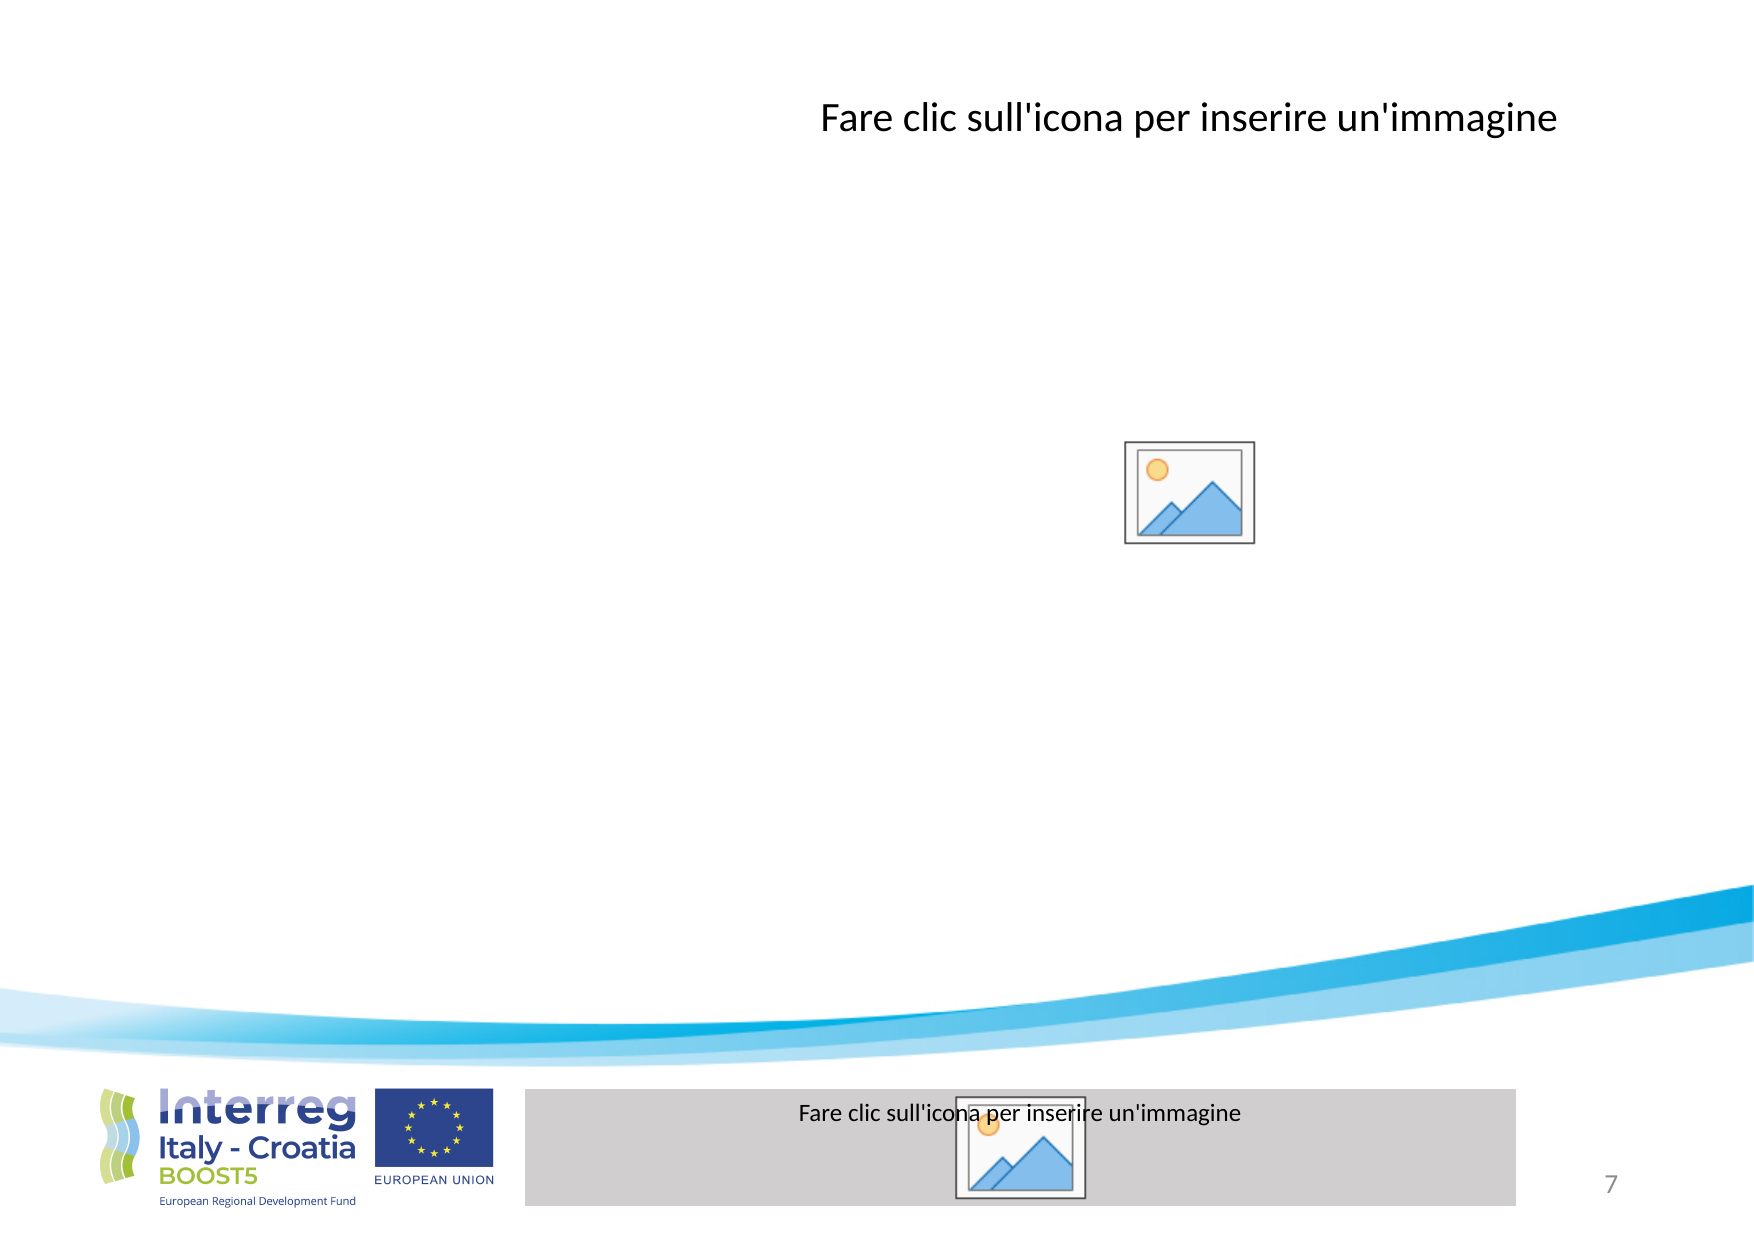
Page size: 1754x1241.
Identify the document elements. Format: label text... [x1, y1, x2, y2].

slide_number 7 [1526, 1149, 1634, 1216]
picture [0, 81, 1754, 1218]
